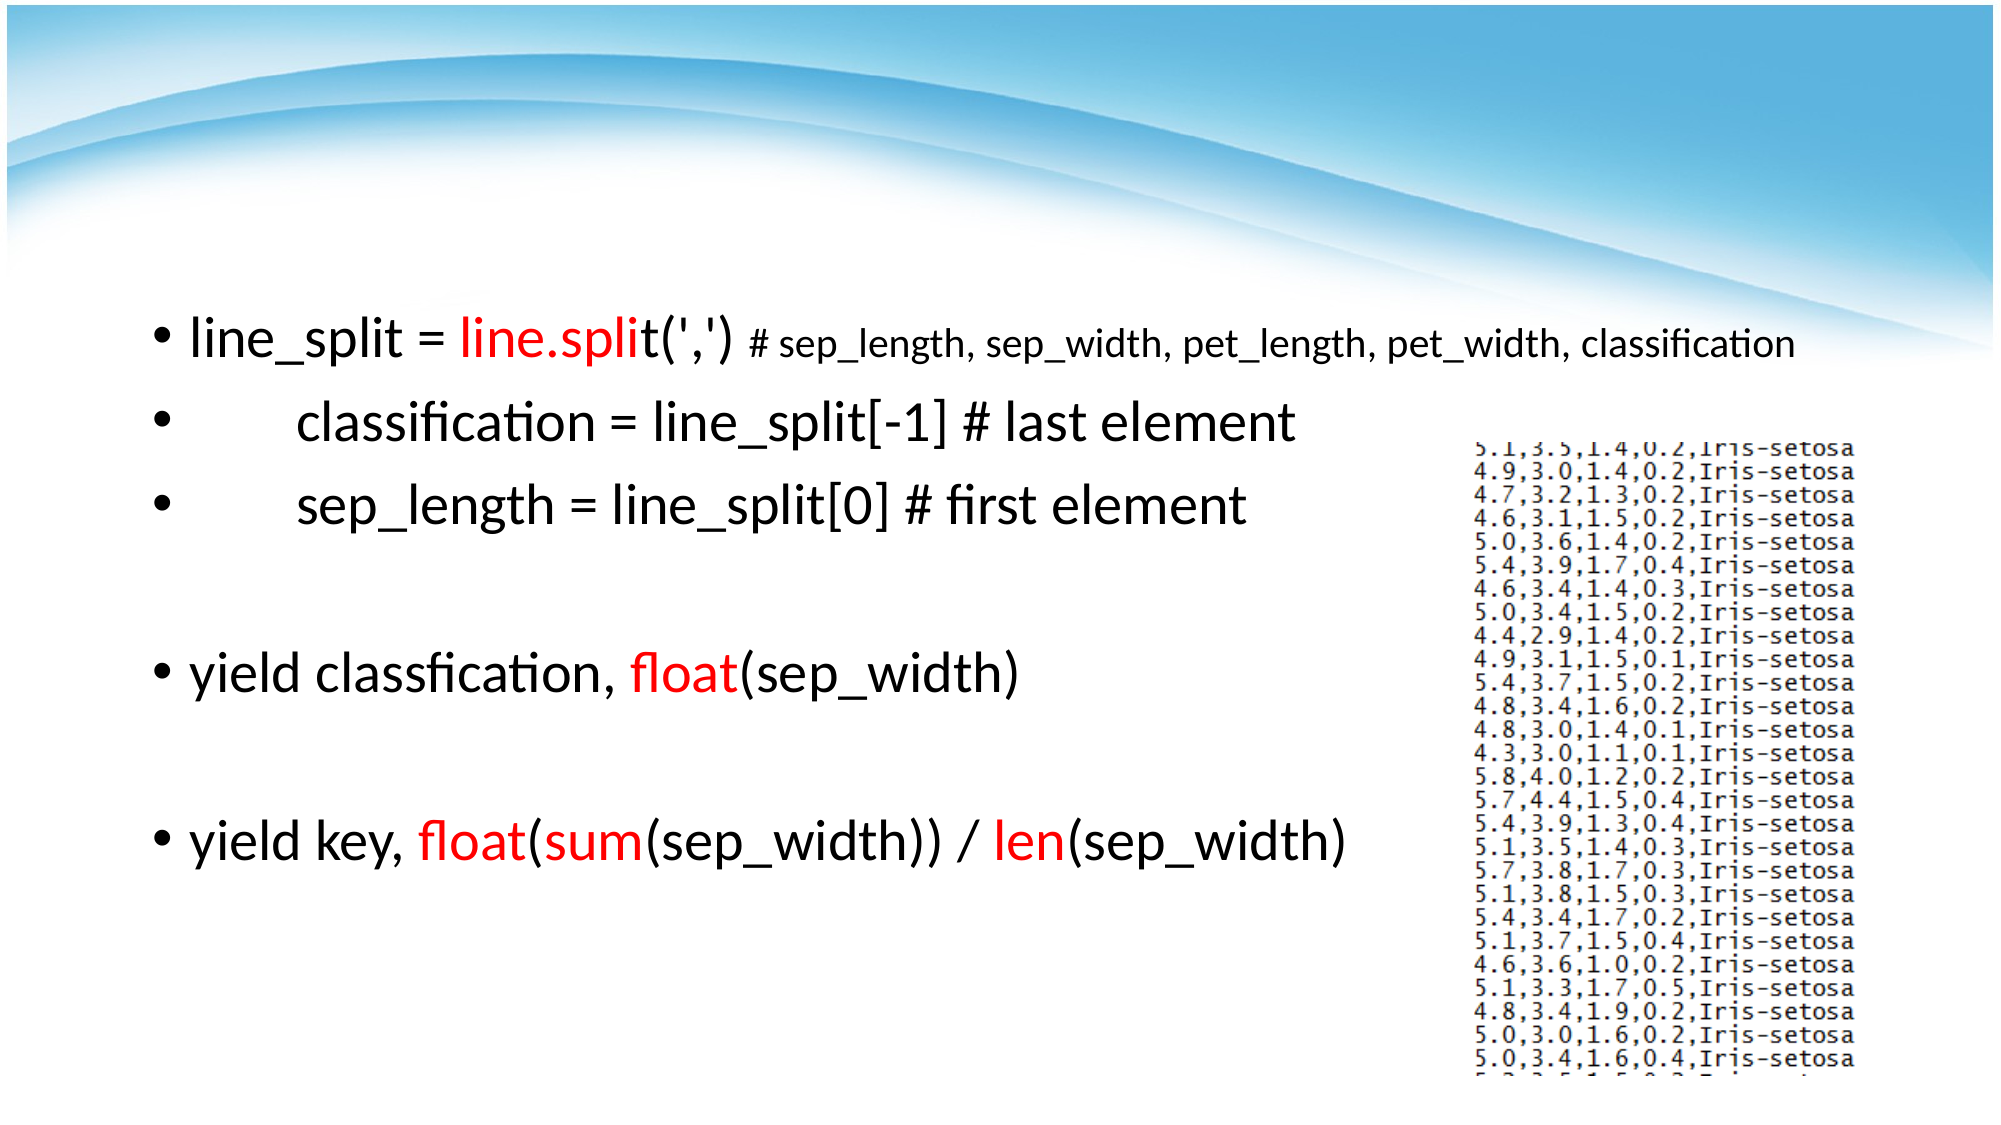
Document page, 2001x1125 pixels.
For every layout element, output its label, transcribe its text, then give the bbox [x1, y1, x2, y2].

list line_split = line.split(',') # sep_length, sep_width, pet_length, pet_width, classification classification = line_split[-1] # last element sep_length = line_split[0] # first element yield classfication, float(sep_width) yield key, float(sum(sep_width)) / len(sep_width) [137, 299, 1863, 1014]
picture [0, 0, 2001, 1125]
